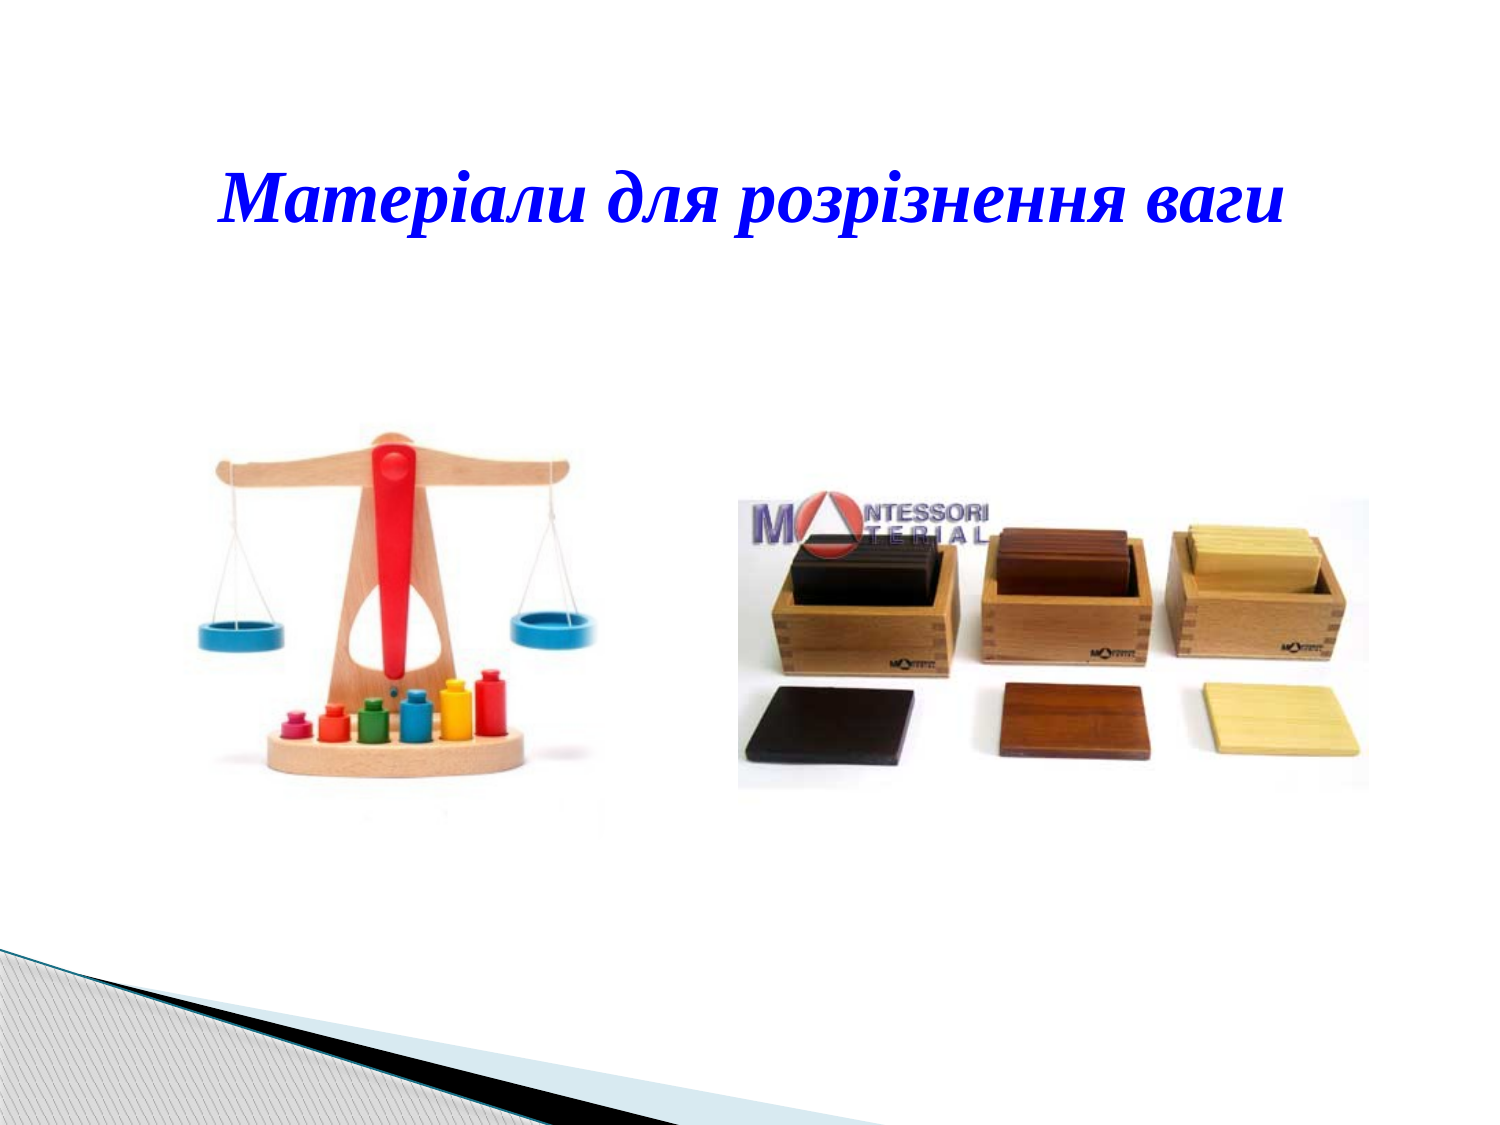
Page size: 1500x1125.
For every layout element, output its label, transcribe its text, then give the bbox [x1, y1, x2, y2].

text_box Матеріали для розрізнення ваги [194, 139, 1311, 315]
picture [159, 373, 605, 843]
picture [737, 408, 1369, 882]
